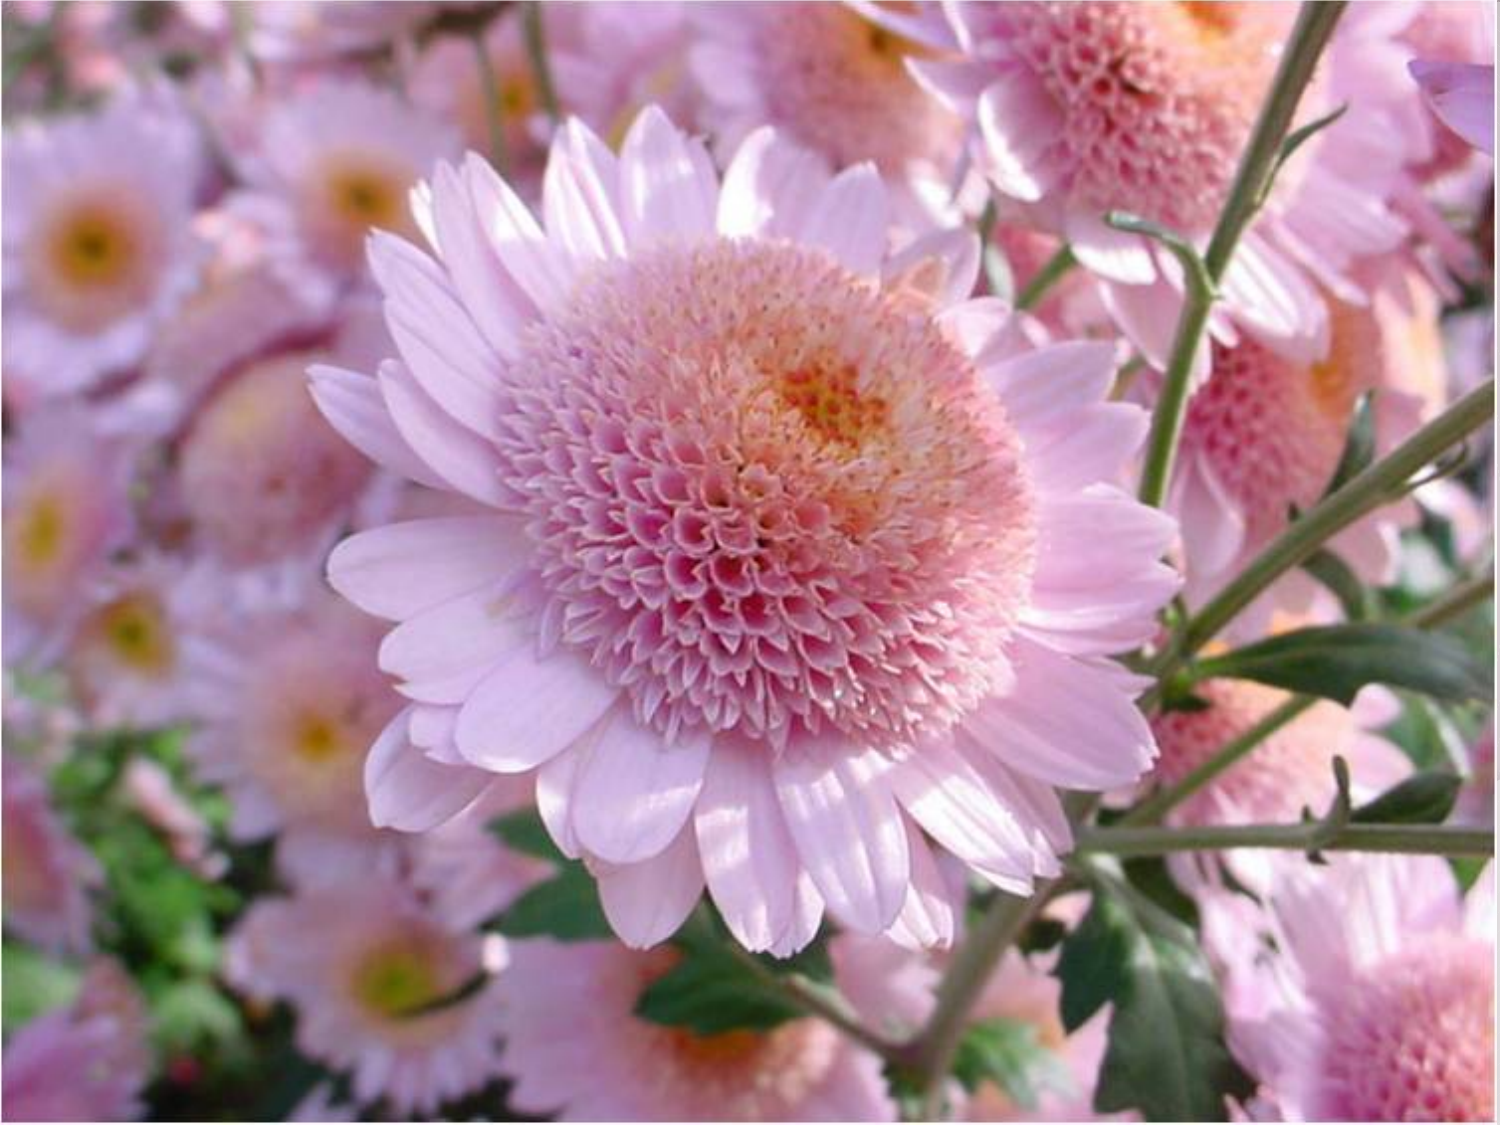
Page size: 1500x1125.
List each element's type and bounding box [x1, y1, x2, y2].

list [0, 0, 1497, 1125]
